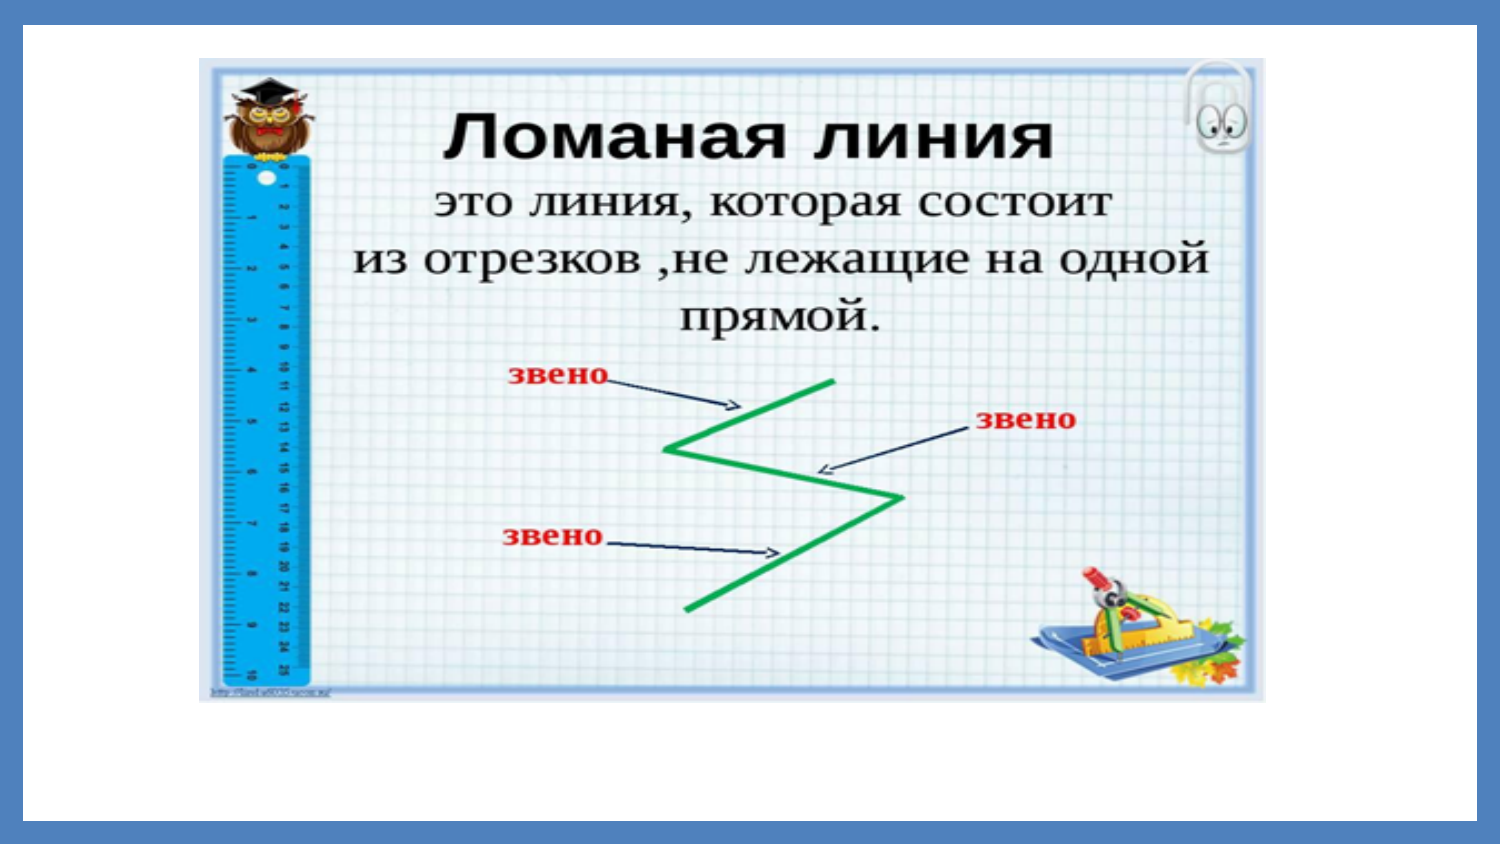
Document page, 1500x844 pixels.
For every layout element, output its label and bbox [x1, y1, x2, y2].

picture [198, 58, 1266, 704]
